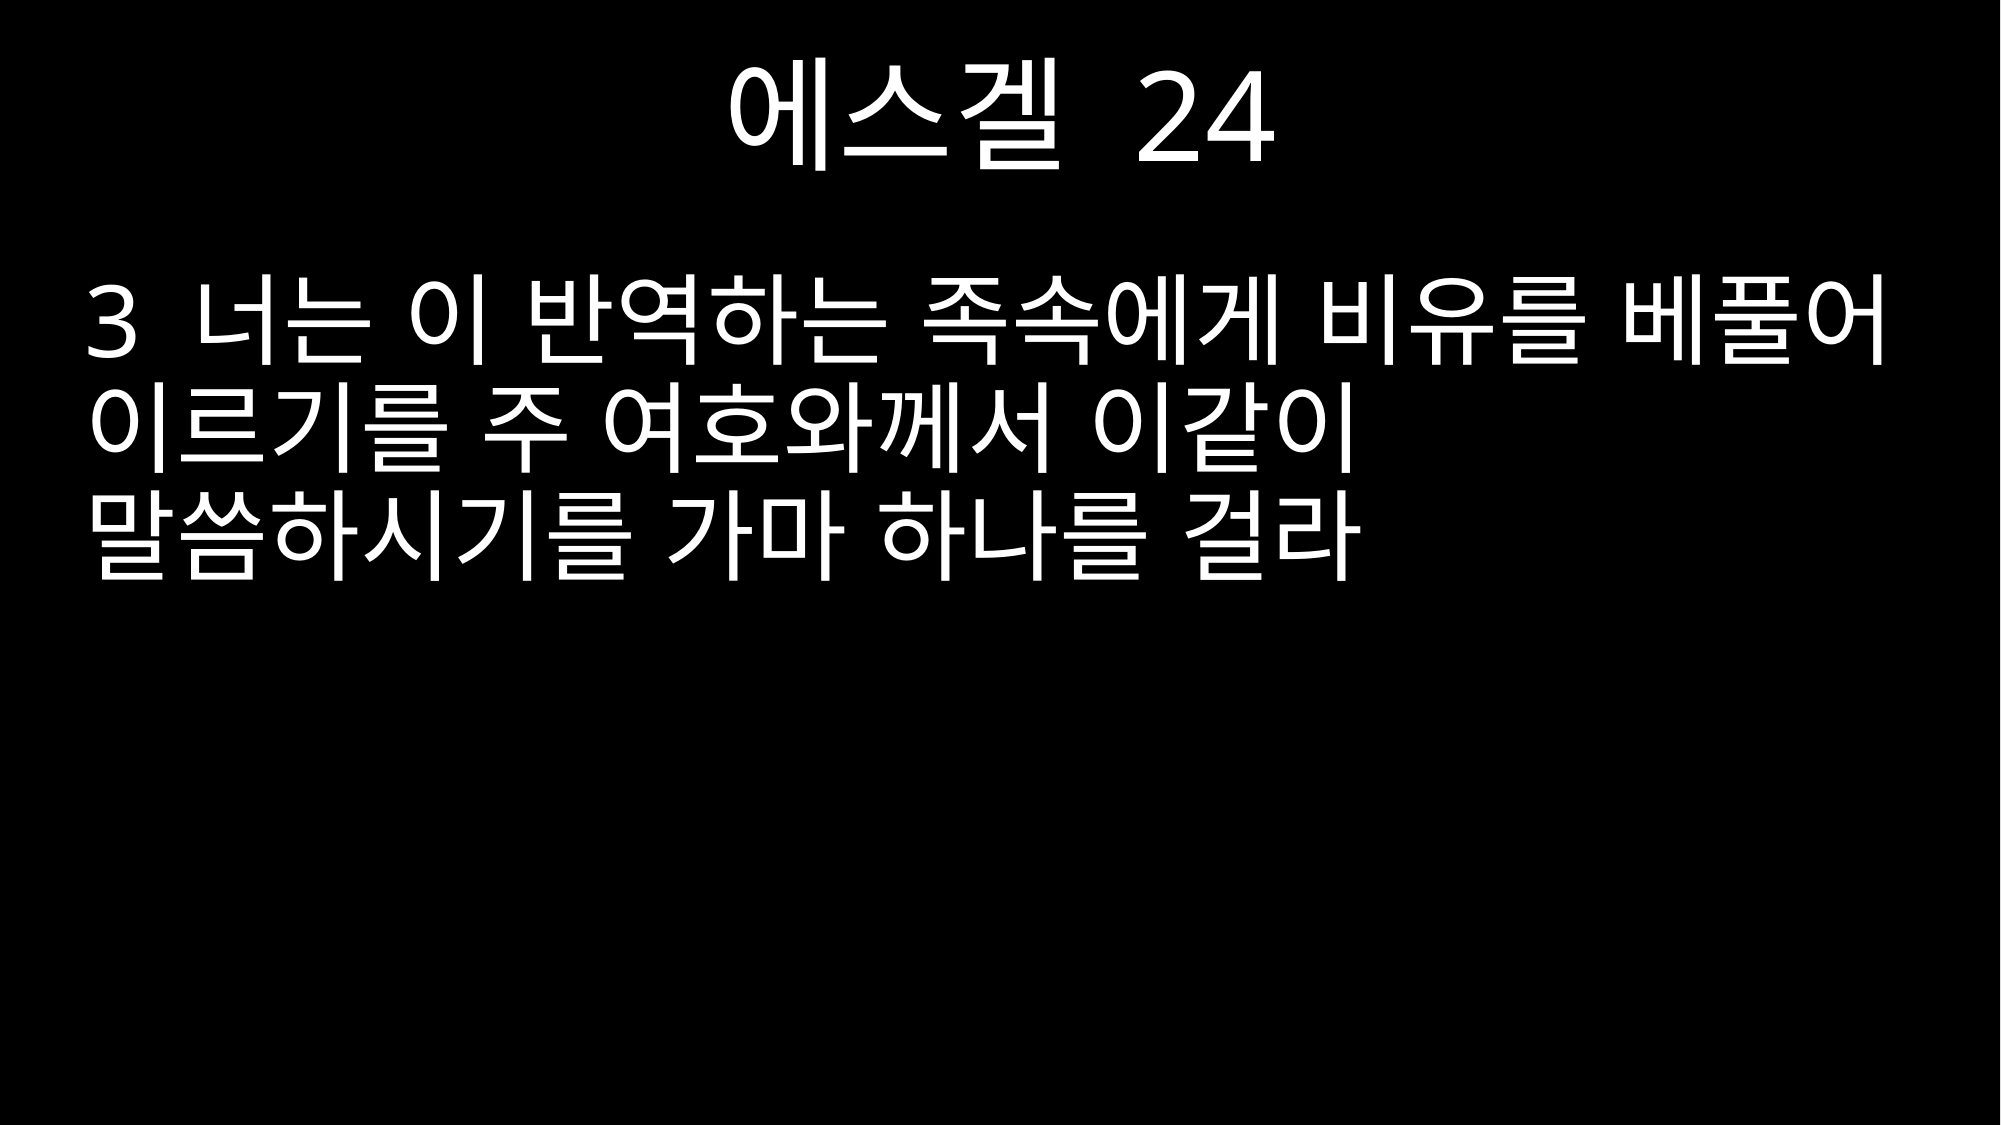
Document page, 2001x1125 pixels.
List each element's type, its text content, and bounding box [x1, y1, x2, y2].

list 3 너는 이 반역하는 족속에게 비유를 베풀어 이르기를 주 여호와께서 이같이 말씀하시기를 가마 하나를 걸라 [69, 263, 1953, 423]
picture [0, 0, 2001, 1125]
footer 에스겔 24 [0, 32, 2000, 192]
